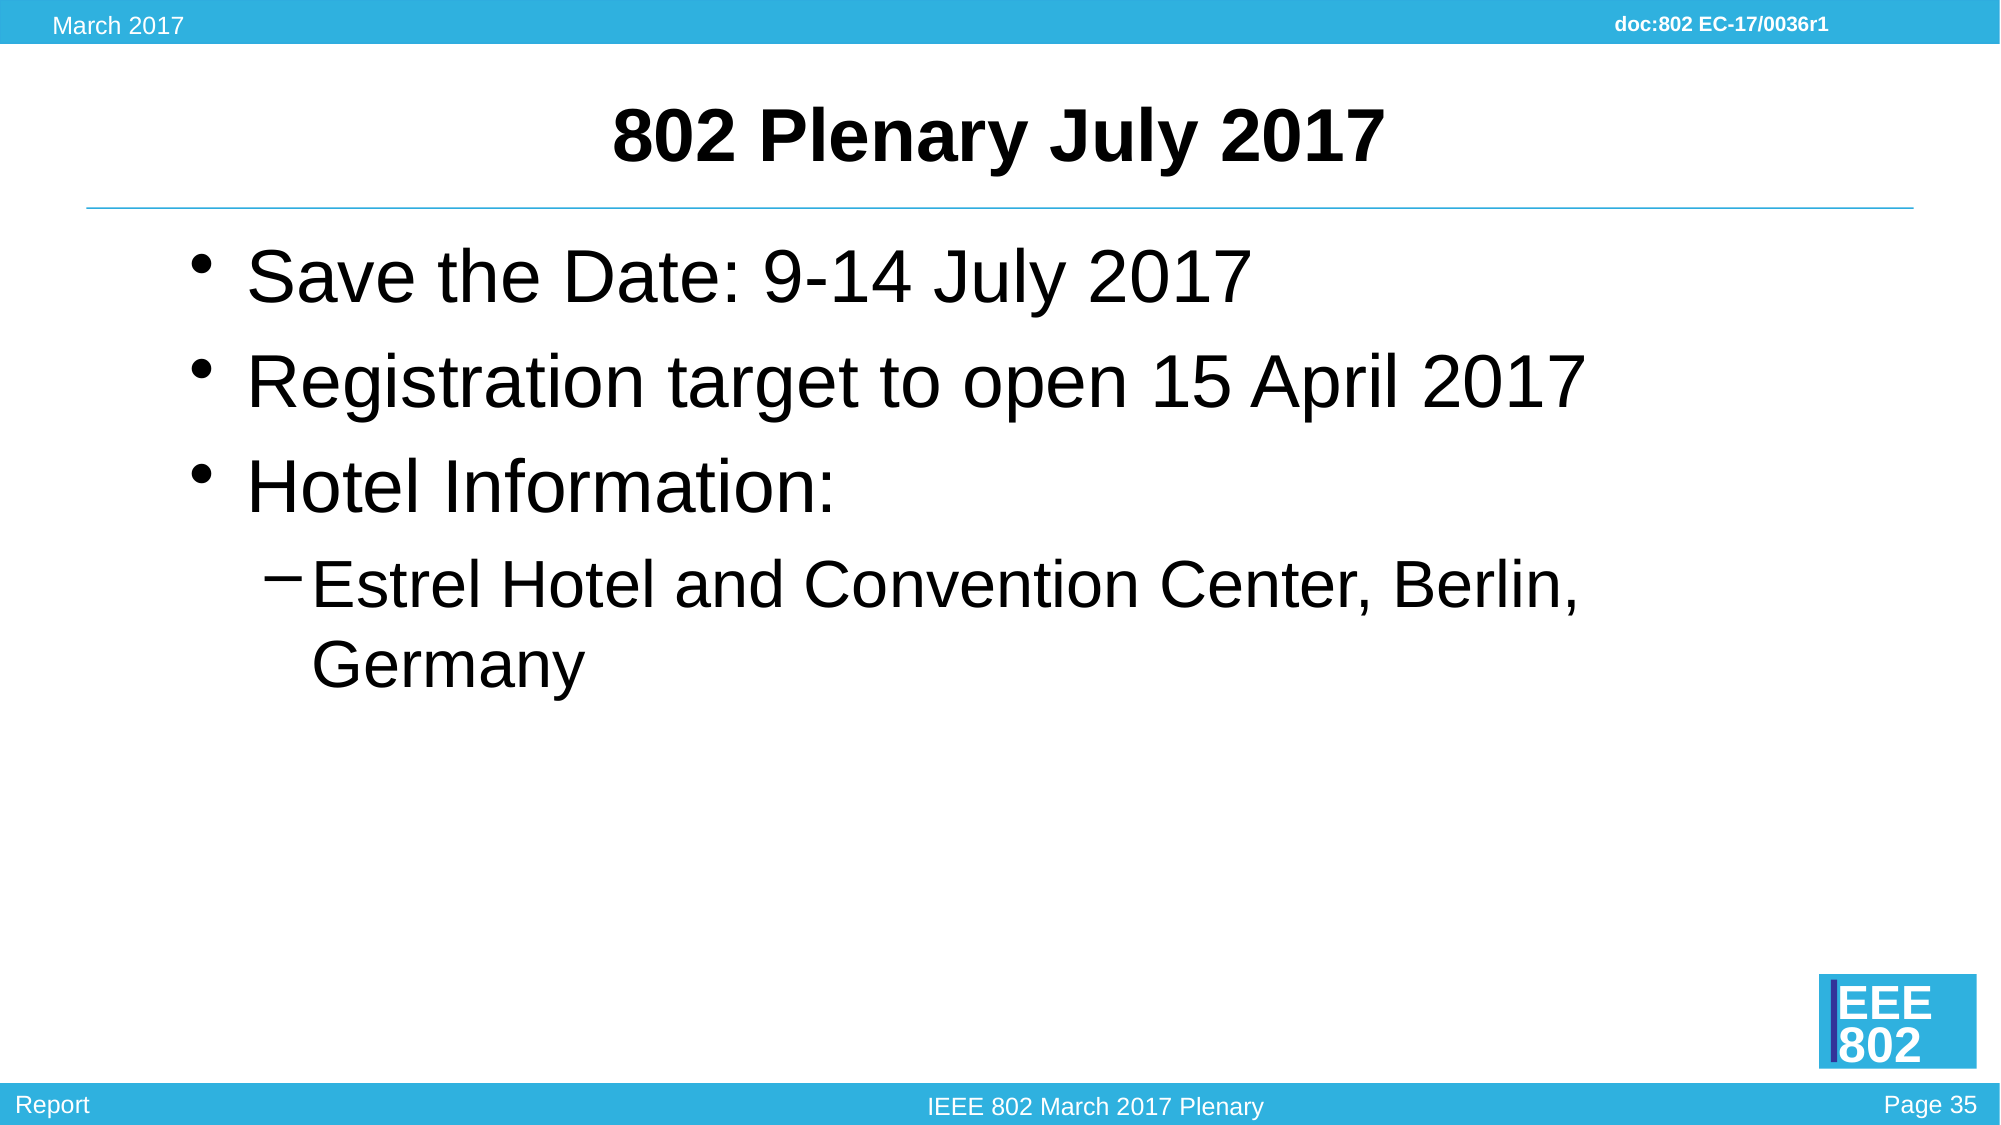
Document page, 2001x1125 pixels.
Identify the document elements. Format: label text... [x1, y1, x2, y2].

title 802 Plenary July 2017 [99, 66, 1900, 197]
list Save the Date: 9-14 July 2017 Registration target to open 15 April 2017 Hotel Information: Estrel Hotel and Convention Center, Berlin, Germany [174, 220, 1863, 940]
